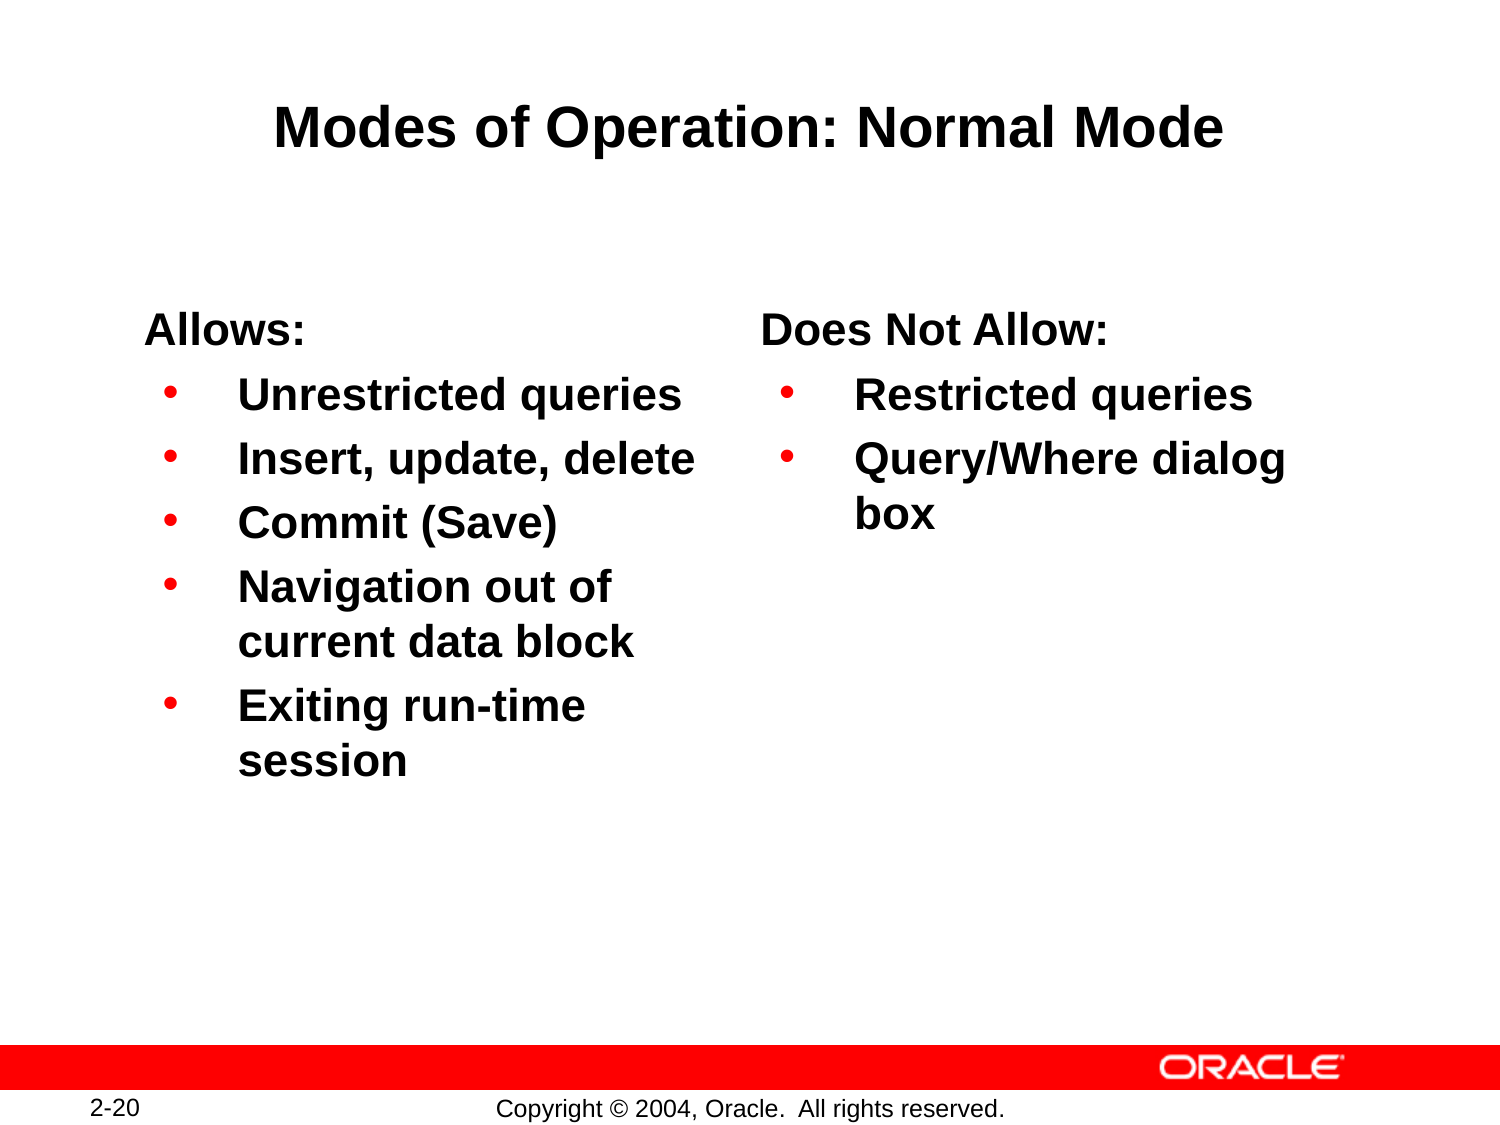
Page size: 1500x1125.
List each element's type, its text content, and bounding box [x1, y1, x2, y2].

list Does Not Allow: Restricted queries Query/Where dialog box [758, 297, 1351, 544]
title Modes of Operation: Normal Mode [149, 87, 1351, 232]
list Allows: Unrestricted queries Insert, update, delete Commit (Save) Navigation out of current data block Exiting run-time session [141, 297, 734, 797]
